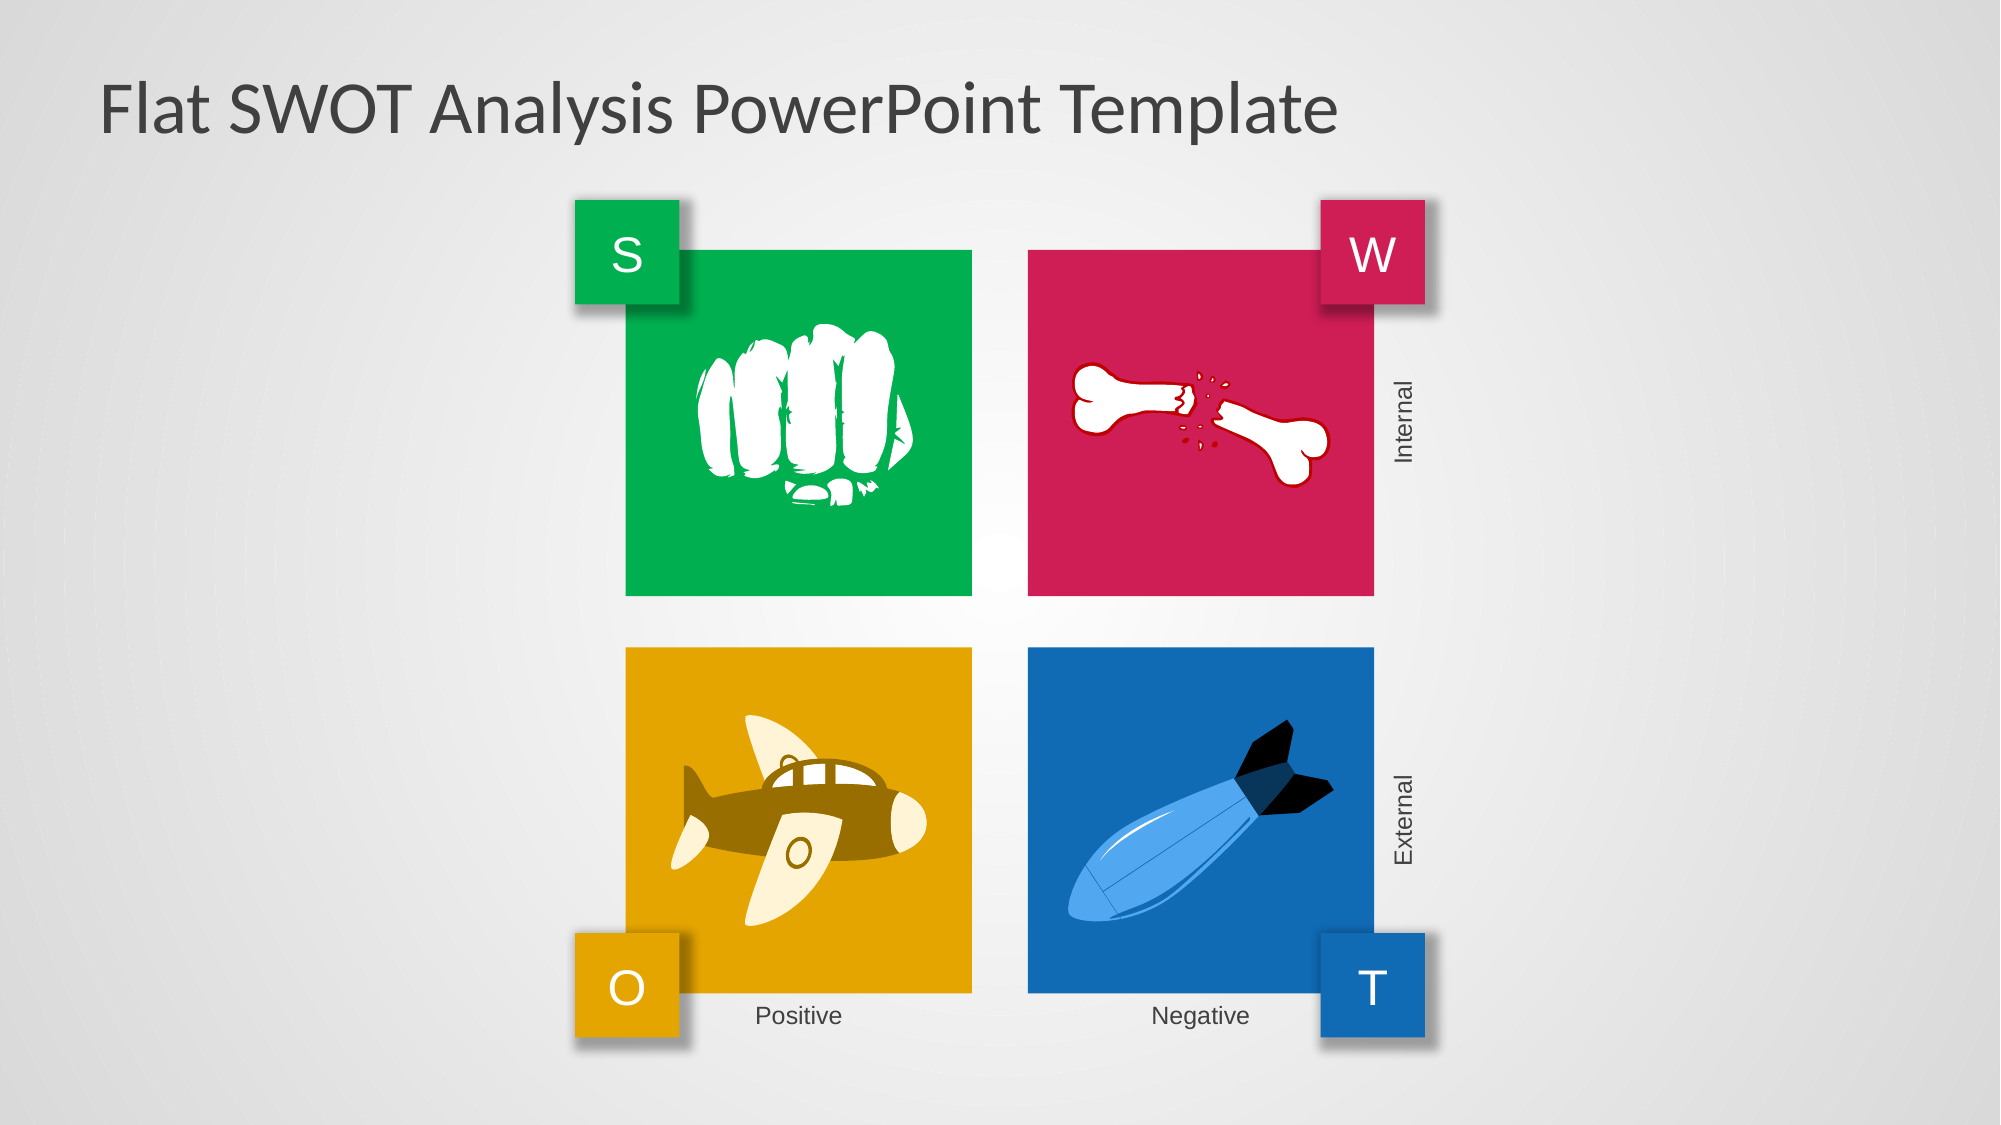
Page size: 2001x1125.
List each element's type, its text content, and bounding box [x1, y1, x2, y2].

text_box External [1379, 701, 1425, 940]
text_box [1026, 645, 1376, 996]
text_box Negative [1082, 992, 1320, 1037]
text_box Positive [680, 992, 918, 1037]
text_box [692, 318, 918, 513]
text_box W [1318, 198, 1427, 307]
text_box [1071, 362, 1331, 489]
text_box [670, 714, 927, 927]
text_box S [573, 198, 682, 307]
text_box Internal [1379, 304, 1425, 542]
text_box O [573, 931, 682, 1040]
text_box [624, 248, 974, 598]
text_box T [1318, 931, 1427, 1040]
text_box [624, 645, 974, 996]
text_box [1026, 248, 1376, 598]
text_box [1067, 719, 1335, 922]
title Flat SWOT Analysis PowerPoint Template [99, 45, 1900, 162]
